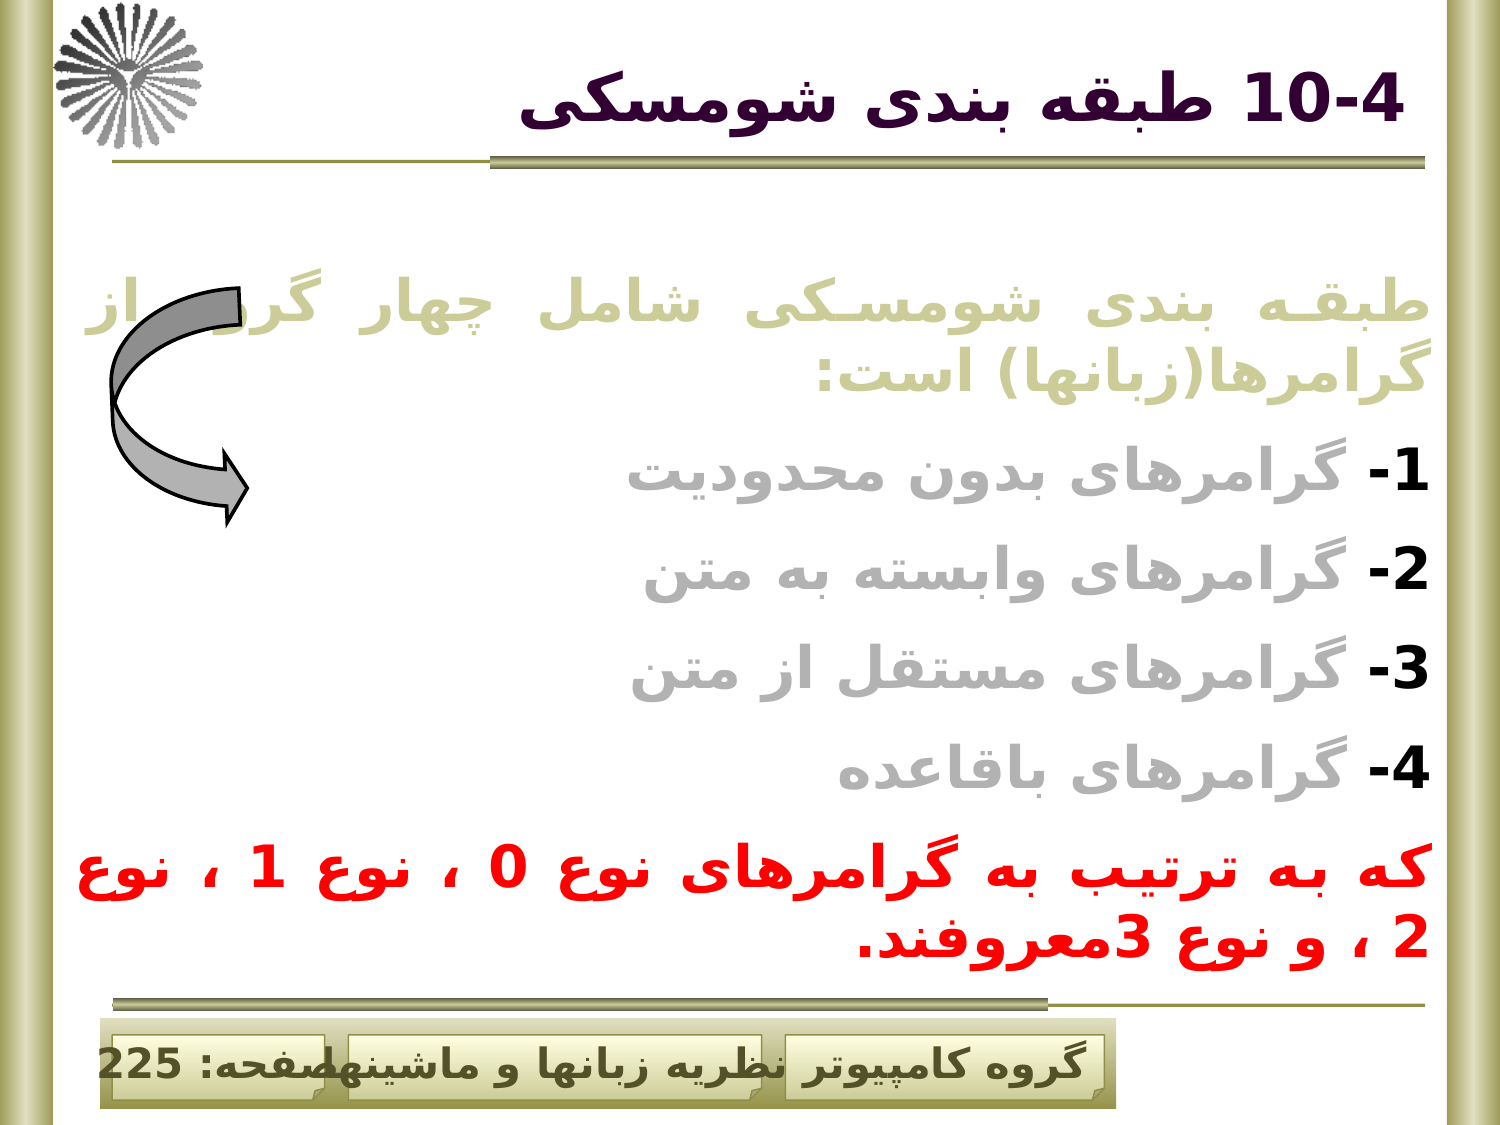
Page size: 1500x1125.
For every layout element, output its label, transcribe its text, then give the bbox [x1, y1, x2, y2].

title 10-4 طبقه بندی شومسکی [147, 42, 1423, 147]
text_box [111, 288, 248, 523]
text_box طبقه بندی شومسکی شامل چهار گروه از گرامرها(زبانها) است: 1- گرامرهای بدون محدودیت 2- گرامرهای وابسته به متن 3- گرامرهای مستقل از متن 4- گرامرهای باقاعده که به ترتیب به گرامرهای نوع 0 ، نوع 1 ، نوع 2 ، و نوع 3معروفند. [53, 255, 1447, 977]
